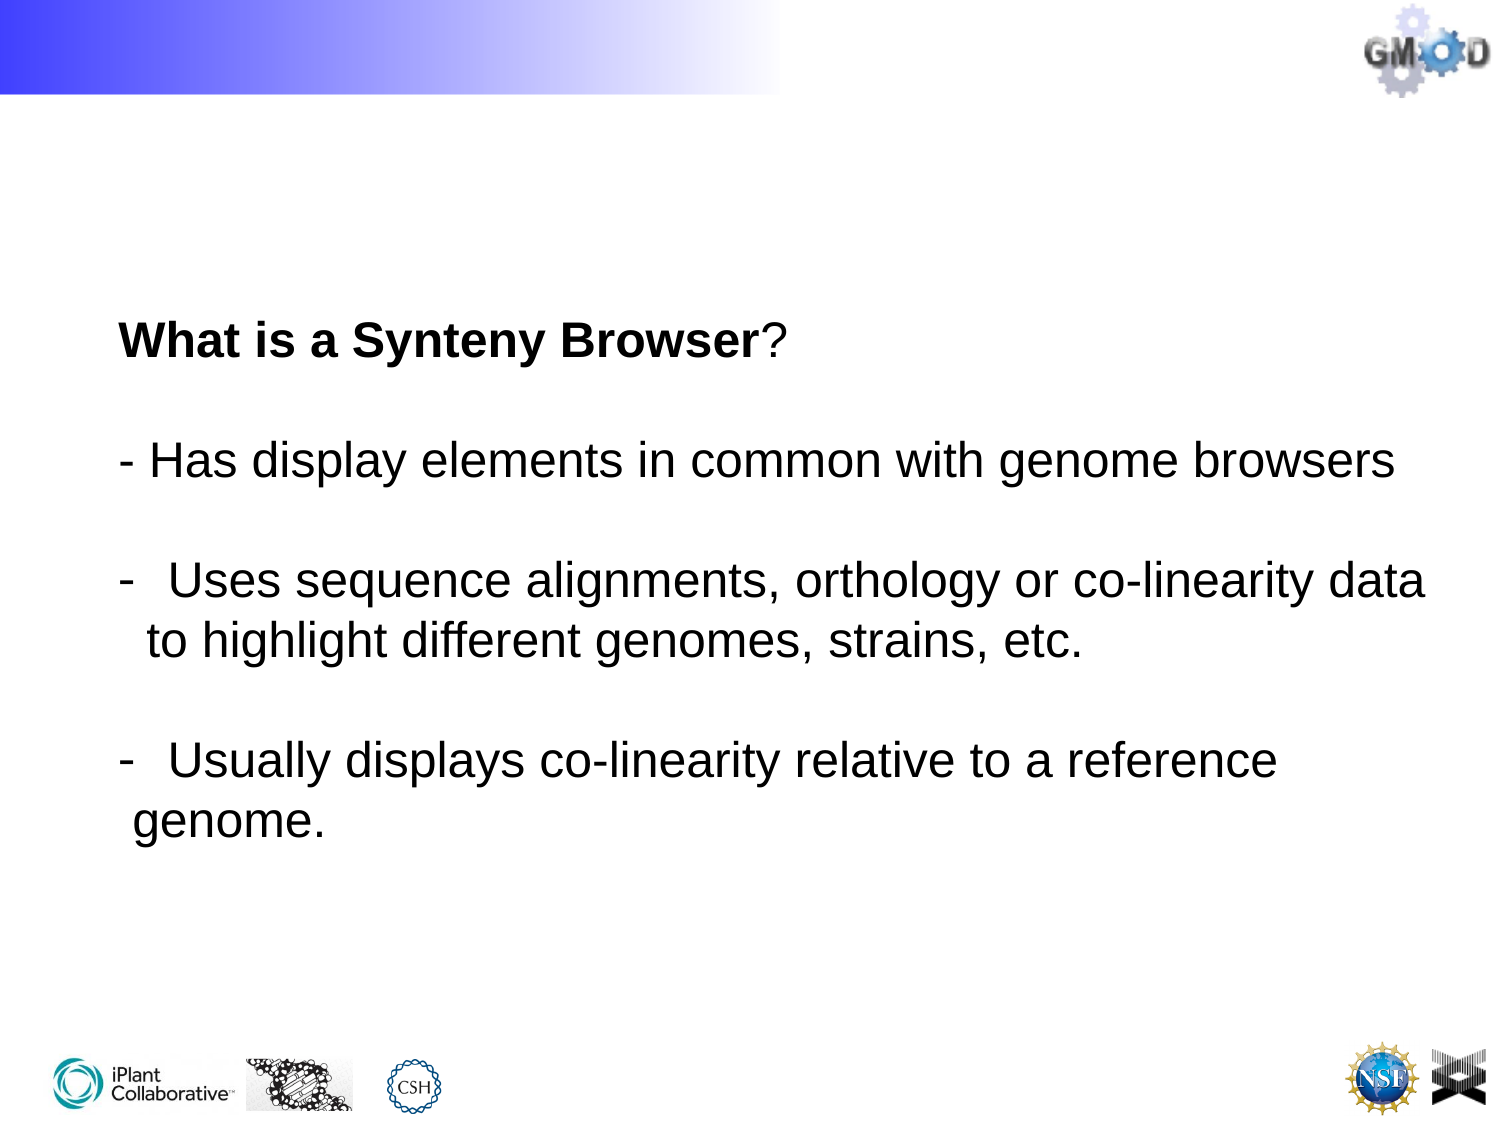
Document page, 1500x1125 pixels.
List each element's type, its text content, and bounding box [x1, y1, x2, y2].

picture [246, 1056, 353, 1113]
text_box What is a Synteny Browser? - Has display elements in common with genome browsers Uses sequence alignments, orthology or co-linearity data to highlight different genomes, strains, etc. Usually displays co-linearity relative to a reference genome. [103, 299, 1139, 775]
picture [1431, 1049, 1487, 1105]
picture [39, 1053, 240, 1115]
picture [382, 1054, 442, 1116]
text_box [0, 0, 1497, 98]
picture [1344, 1040, 1420, 1116]
